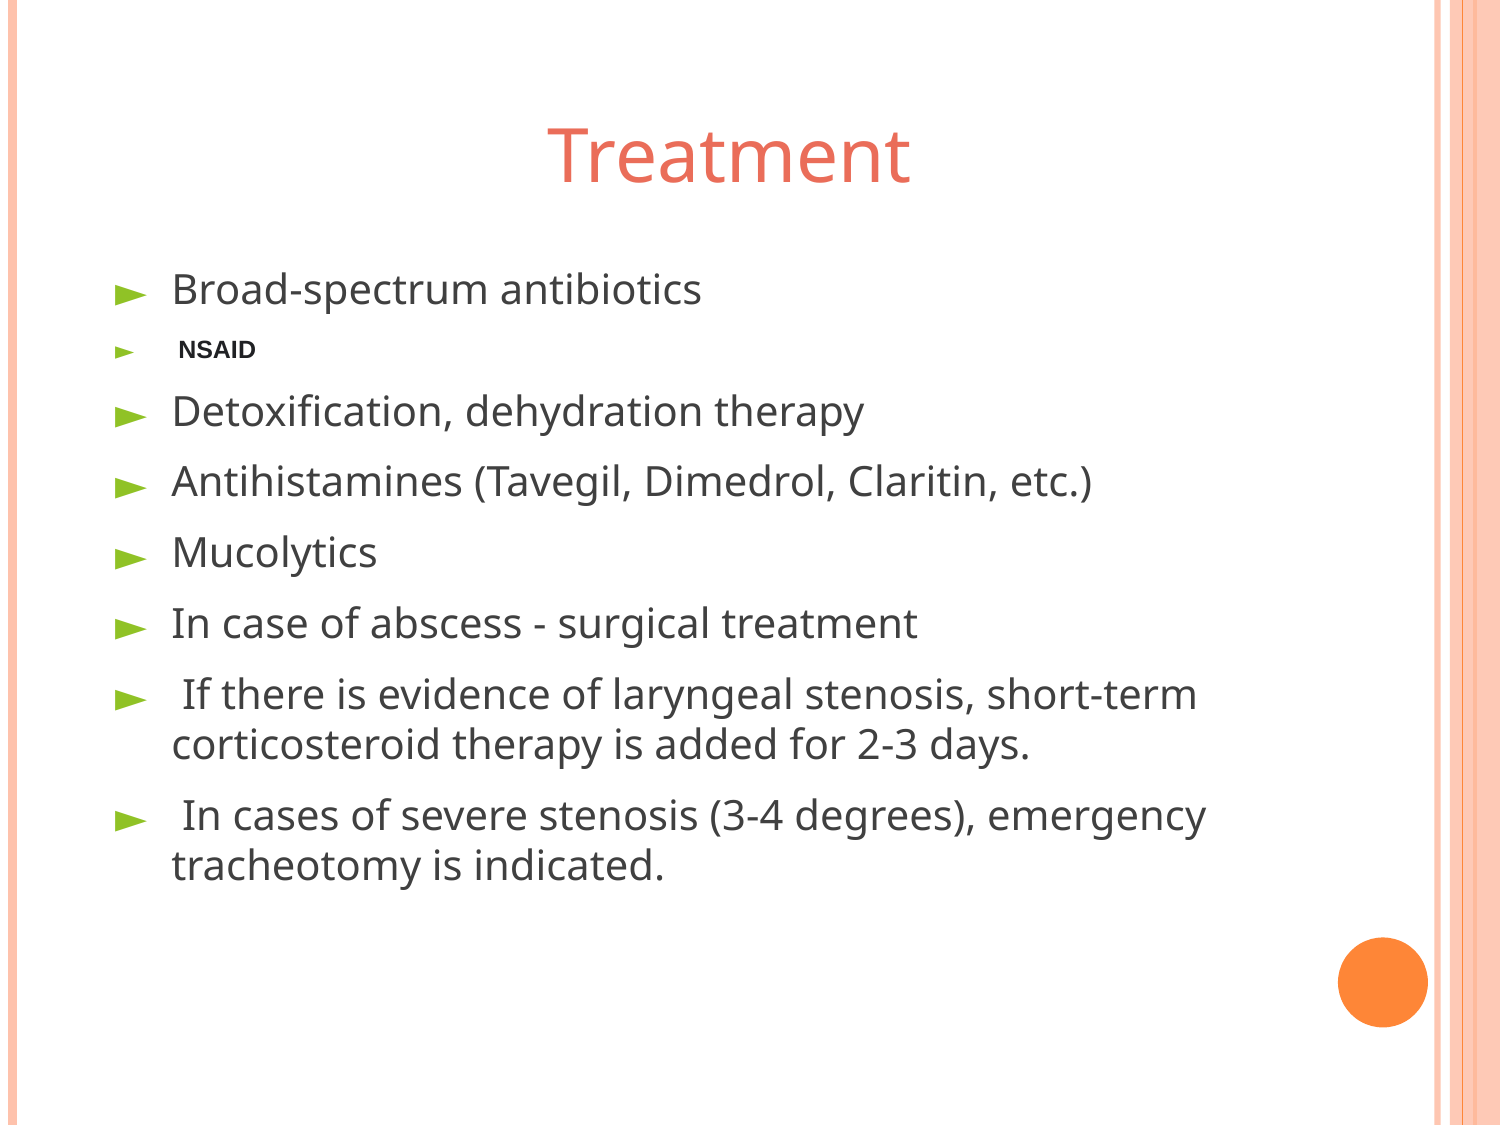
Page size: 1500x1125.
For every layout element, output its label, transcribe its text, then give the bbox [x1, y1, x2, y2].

text_box Treatment [83, 99, 1377, 232]
text_box Broad-spectrum antibiotics NSAID Detoxification, dehydration therapy Antihistamines (Tavegil, Dimedrol, Claritin, etc.) Mucolytics In case of abscess - surgical treatment If there is evidence of laryngeal stenosis, short-term corticosteroid therapy is added for 2-3 days. In cases of severe stenosis (3-4 degrees), emergency tracheotomy is indicated. [100, 255, 1394, 992]
